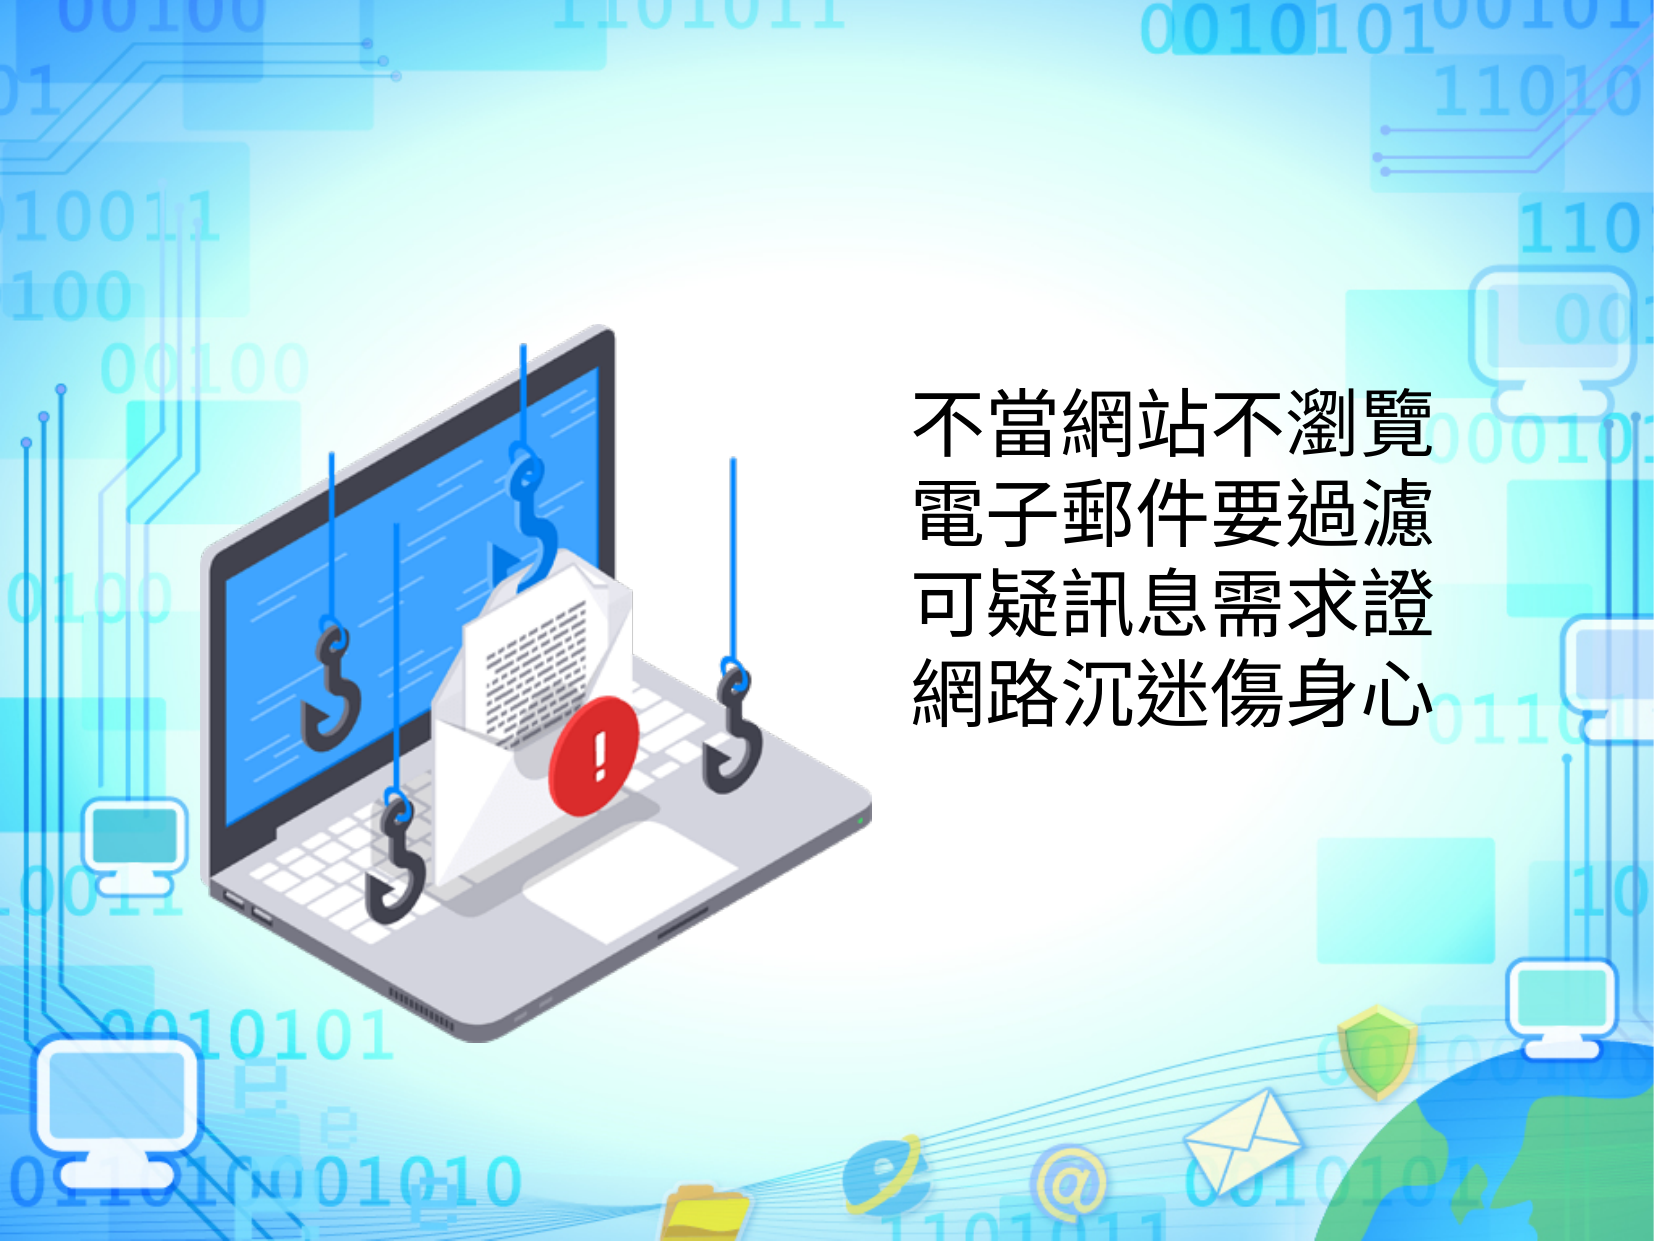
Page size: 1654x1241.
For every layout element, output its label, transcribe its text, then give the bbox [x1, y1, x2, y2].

text_box 不當網站不瀏覽 電子郵件要過濾 可疑訊息需求證 網路沉迷傷身心 [895, 368, 1451, 744]
picture [0, 0, 1654, 1241]
